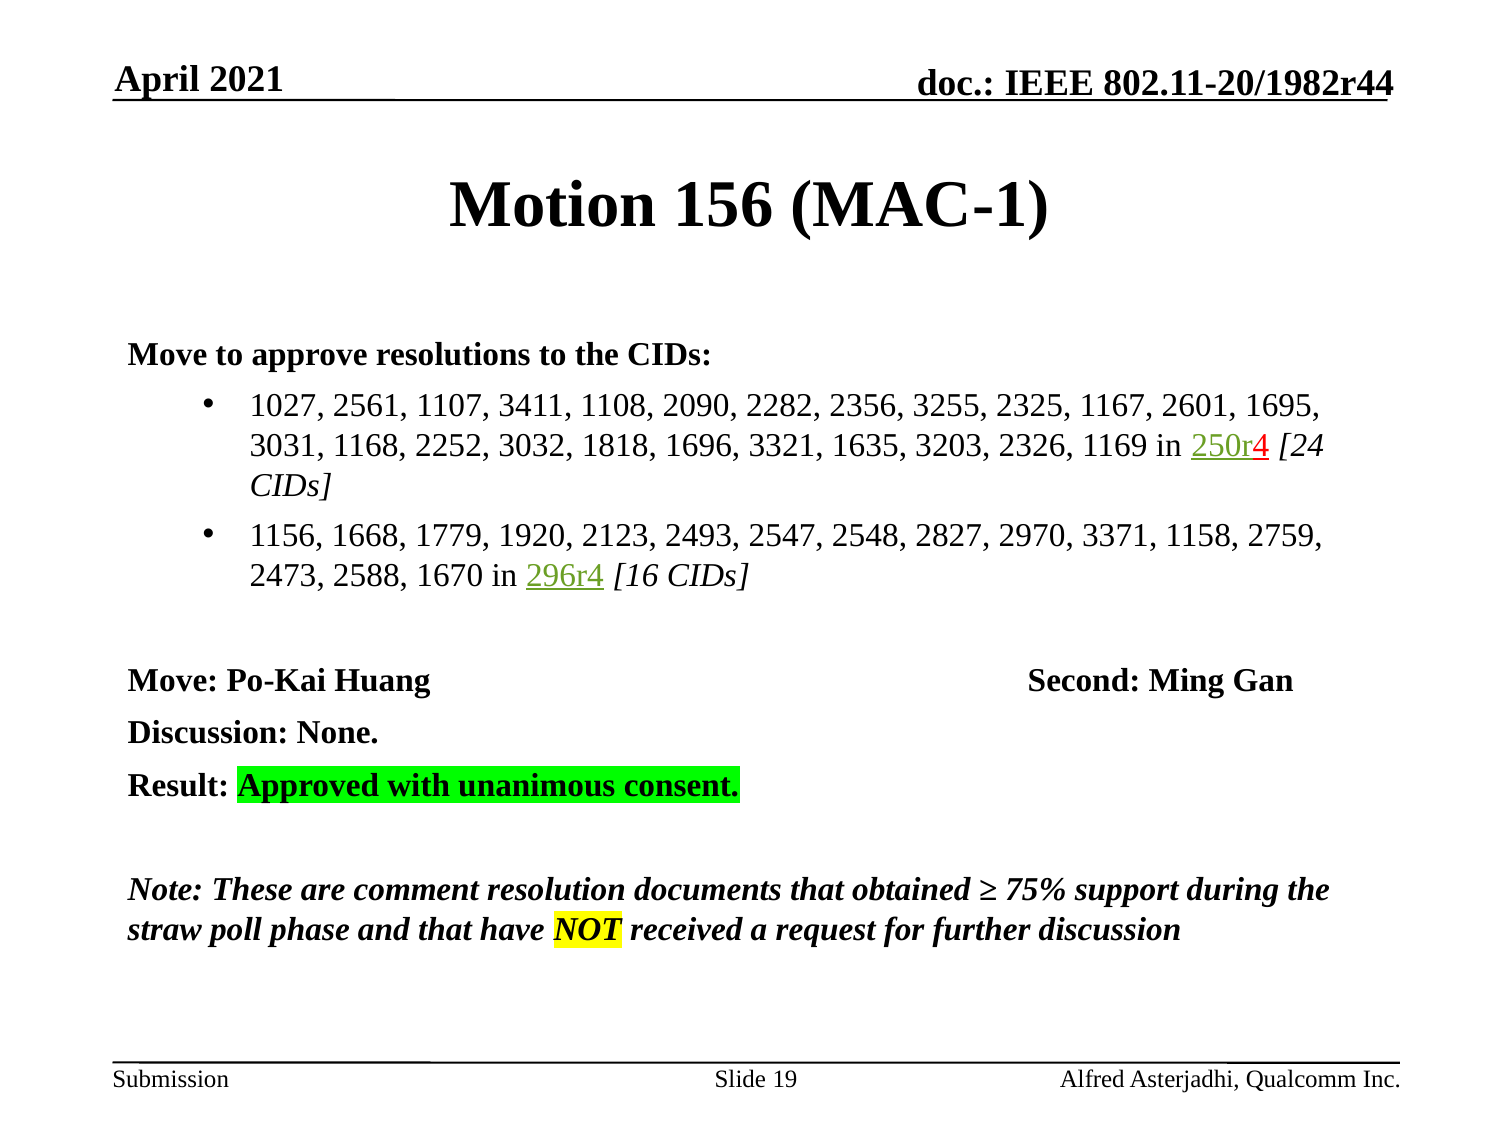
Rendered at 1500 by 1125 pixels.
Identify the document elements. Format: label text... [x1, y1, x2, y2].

slide_number Slide 19 [712, 1061, 800, 1123]
title Motion 156 (MAC-1) [112, 112, 1388, 288]
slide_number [114, 54, 423, 100]
list Move to approve resolutions to the CIDs: 1027, 2561, 1107, 3411, 1108, 2090, 2282, 2356, 3255, 2325, 1167, 2601, 1695, 3031, 1168, 2252, 3032, 1818, 1696, 3321, 1635, 3203, 2326, 1169 in 250r4 [24 CIDs] 1156, 1668, 1779, 1920, 2123, 2493, 2547, 2548, 2827, 2970, 3371, 1158, 2759, 2473, 2588, 1670 in 296r4 [16 CIDs] Move: Po-Kai Huang Second: Ming Gan Discussion: None. Result: Approved with unanimous consent. Note: These are comment resolution documents that obtained ≥ 75% support during the straw poll phase and that have NOT received a request for further discussion [112, 324, 1388, 1000]
footer Alfred Asterjadhi, Qualcomm Inc. [878, 1061, 1402, 1093]
